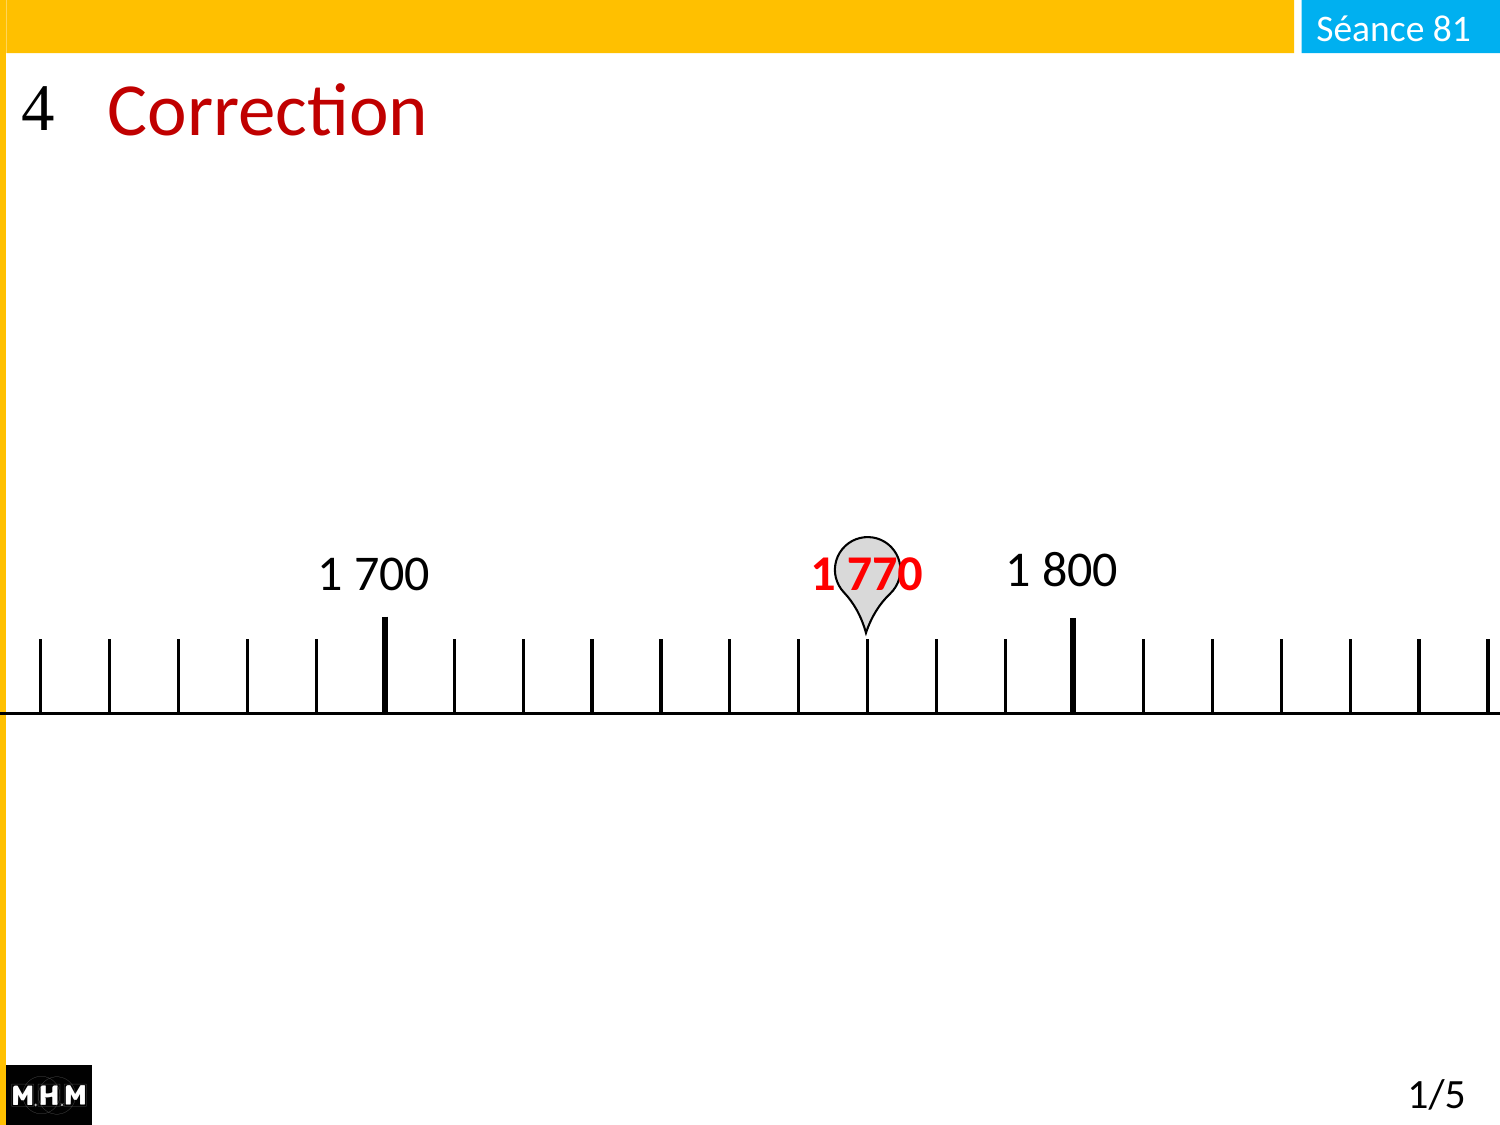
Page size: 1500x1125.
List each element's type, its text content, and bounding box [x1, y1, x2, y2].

picture [6, 1065, 92, 1125]
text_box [0, 616, 1500, 715]
text_box 1 800 [991, 529, 1144, 604]
list 1/5 [1373, 1064, 1500, 1125]
title Correction [92, 29, 1387, 192]
text_box [854, 609, 879, 616]
text_box 1 770 [795, 533, 979, 609]
text_box 1 700 [303, 533, 468, 609]
